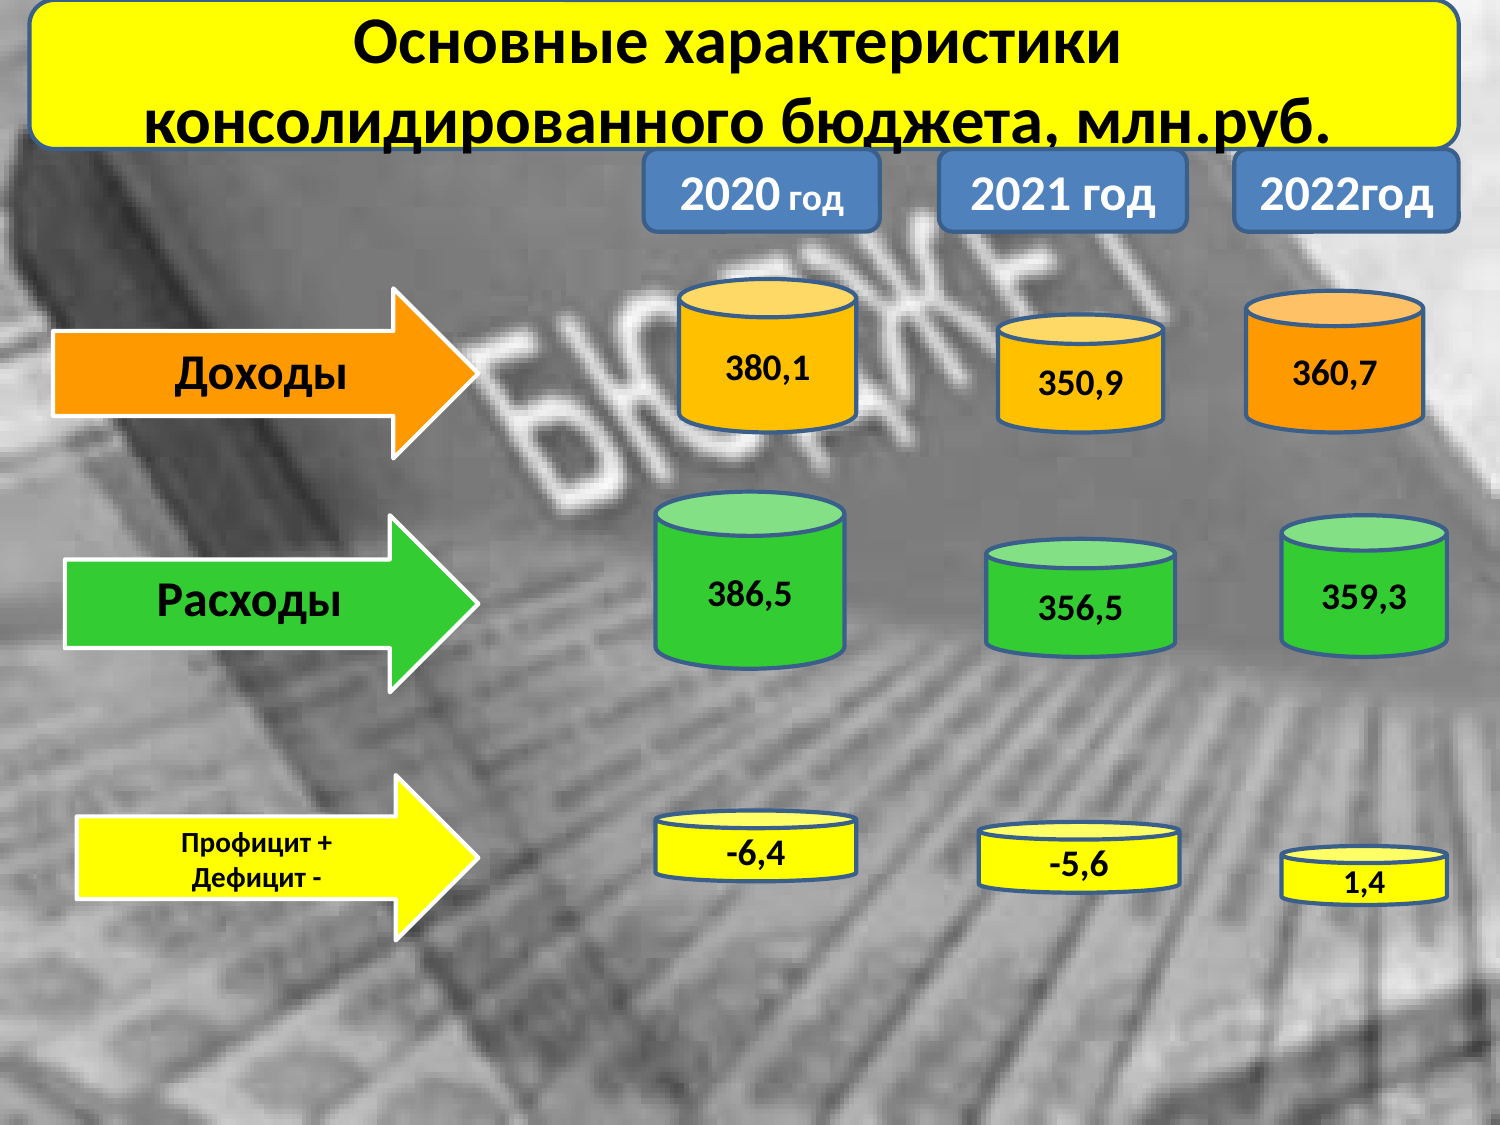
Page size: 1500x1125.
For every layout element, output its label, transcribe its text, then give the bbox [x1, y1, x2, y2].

text_box [0, 0, 1500, 1125]
text_box 359,3 [1279, 513, 1449, 660]
text_box [1424, 0, 1461, 147]
text_box -5,6 [976, 819, 1182, 895]
text_box 1,4 [1279, 843, 1449, 908]
text_box 386,5 [653, 489, 847, 671]
text_box 2022год [1232, 146, 1461, 234]
text_box 2021 год [936, 146, 1190, 234]
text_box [52, 266, 479, 480]
text_box -6,4 [653, 808, 859, 884]
text_box 356,5 [984, 536, 1178, 660]
text_box 380,1 [676, 276, 859, 435]
text_box 350,9 [995, 312, 1166, 435]
text_box Профицит + Дефицит - [74, 773, 481, 943]
text_box Основные характеристики консолидированного бюджета, млн.руб. [53, 0, 1424, 165]
text_box Расходы [62, 513, 481, 695]
text_box 360,7 [1243, 288, 1426, 435]
text_box 2020 год [641, 146, 882, 234]
text_box [27, 0, 53, 152]
